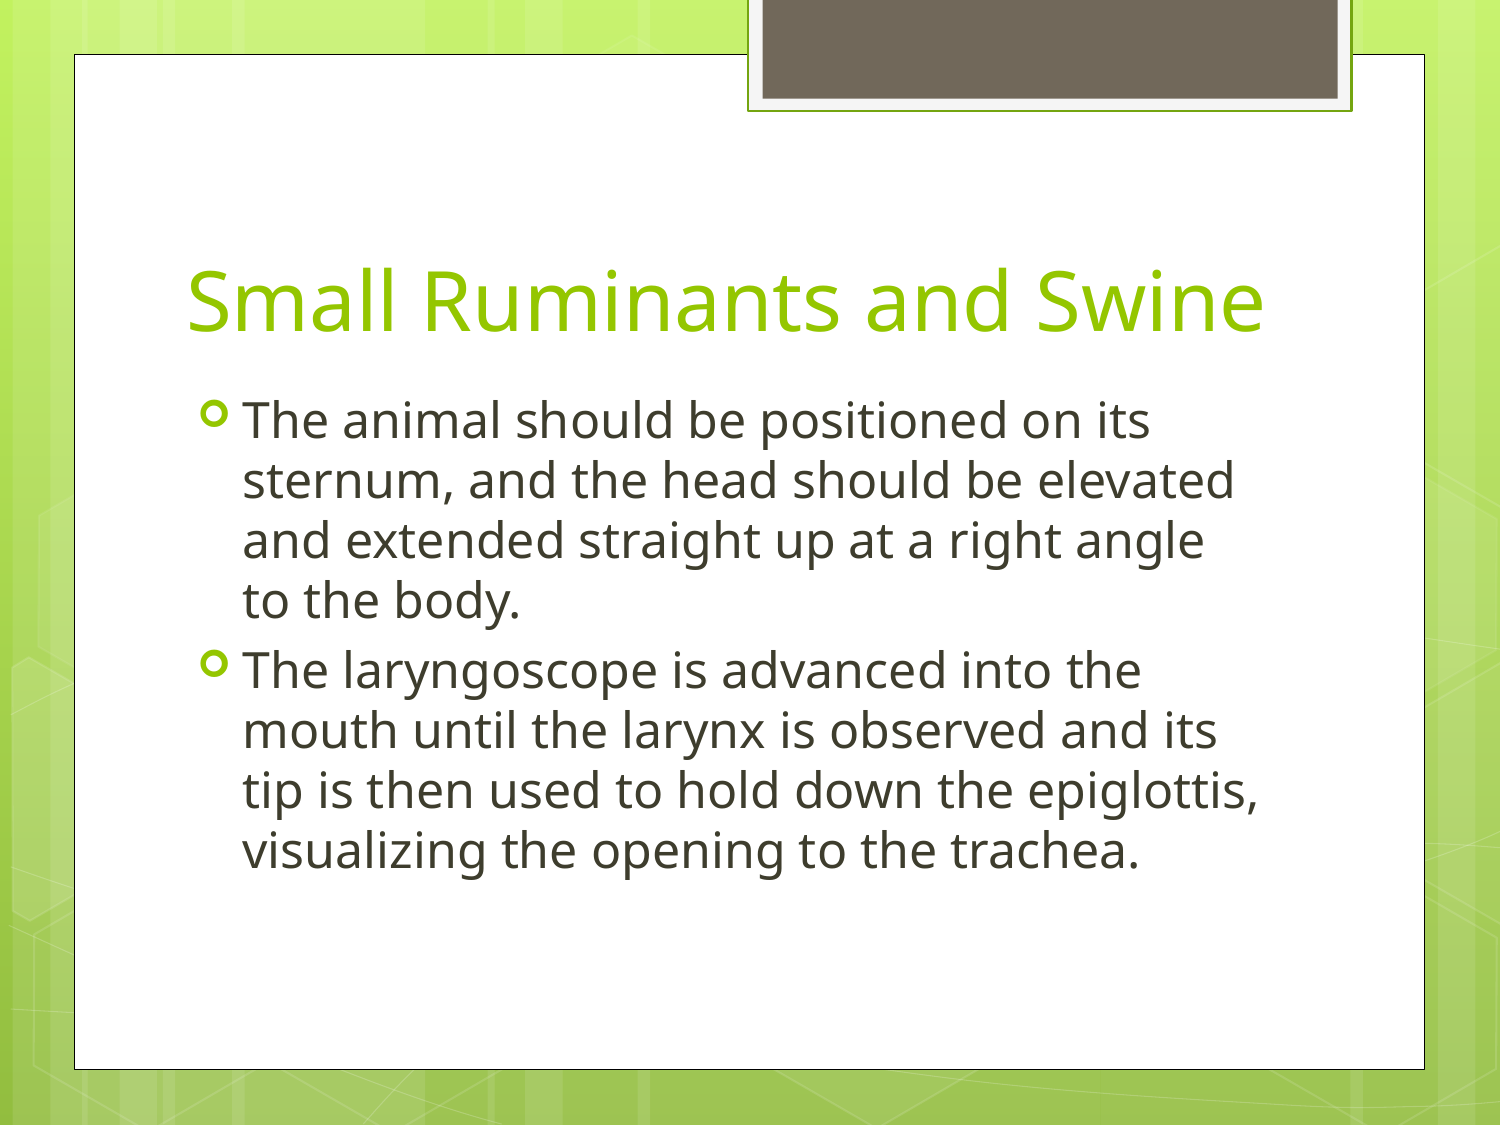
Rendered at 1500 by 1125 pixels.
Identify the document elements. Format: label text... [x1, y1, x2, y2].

title Small Ruminants and Swine [171, 168, 1324, 357]
list The animal should be positioned on its sternum, and the head should be elevated and extended straight up at a right angle to the body. The laryngoscope is advanced into the mouth until the larynx is observed and its tip is then used to hold down the epiglottis, visualizing the opening to the trachea. [171, 381, 1283, 1000]
